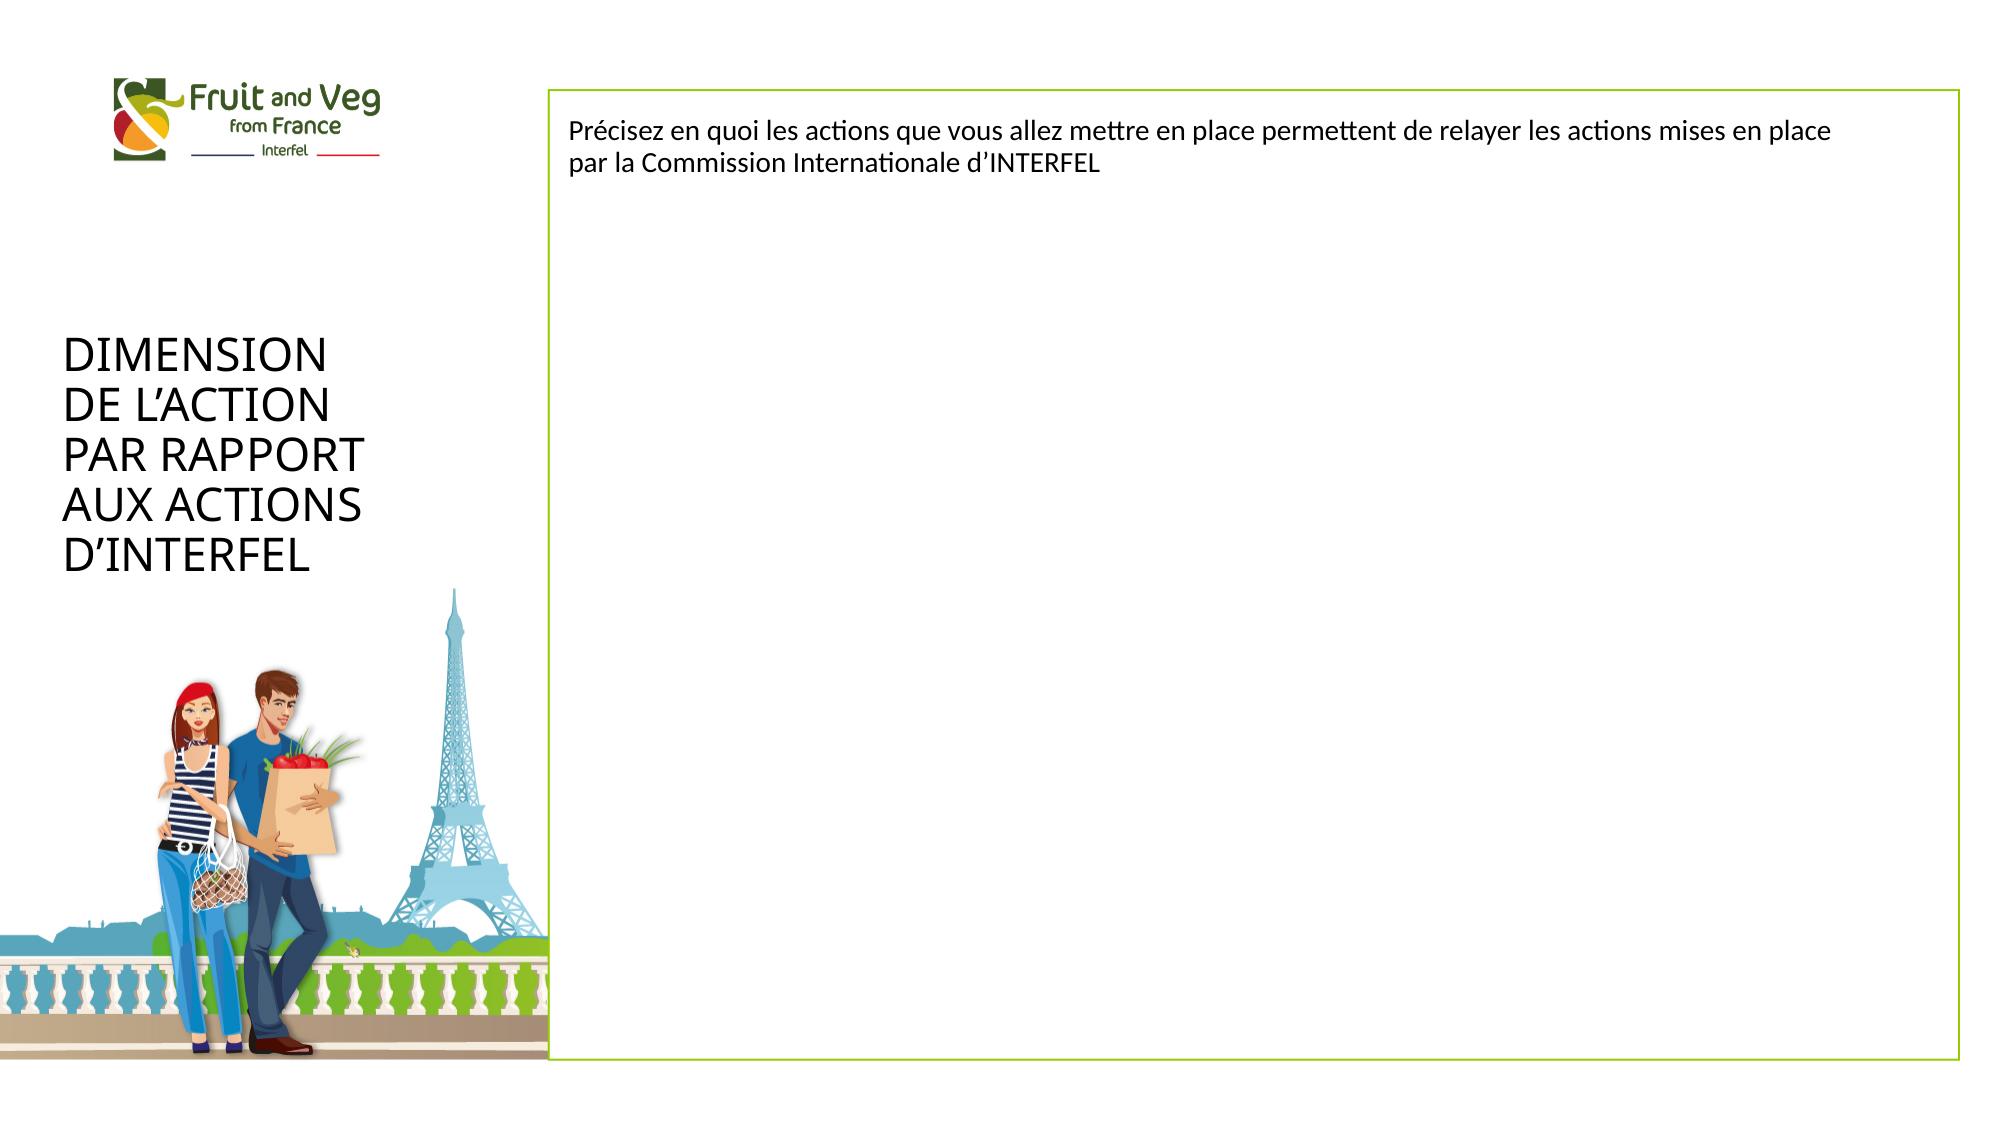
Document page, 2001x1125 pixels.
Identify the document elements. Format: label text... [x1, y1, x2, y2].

picture [0, 0, 2001, 1125]
list Précisez en quoi les actions que vous allez mettre en place permettent de relayer les actions mises en place par la Commission Internationale d’INTERFEL [553, 108, 1863, 1014]
title Dimension de l’action par rapport aux actions d’INTERFEL [47, 322, 480, 670]
